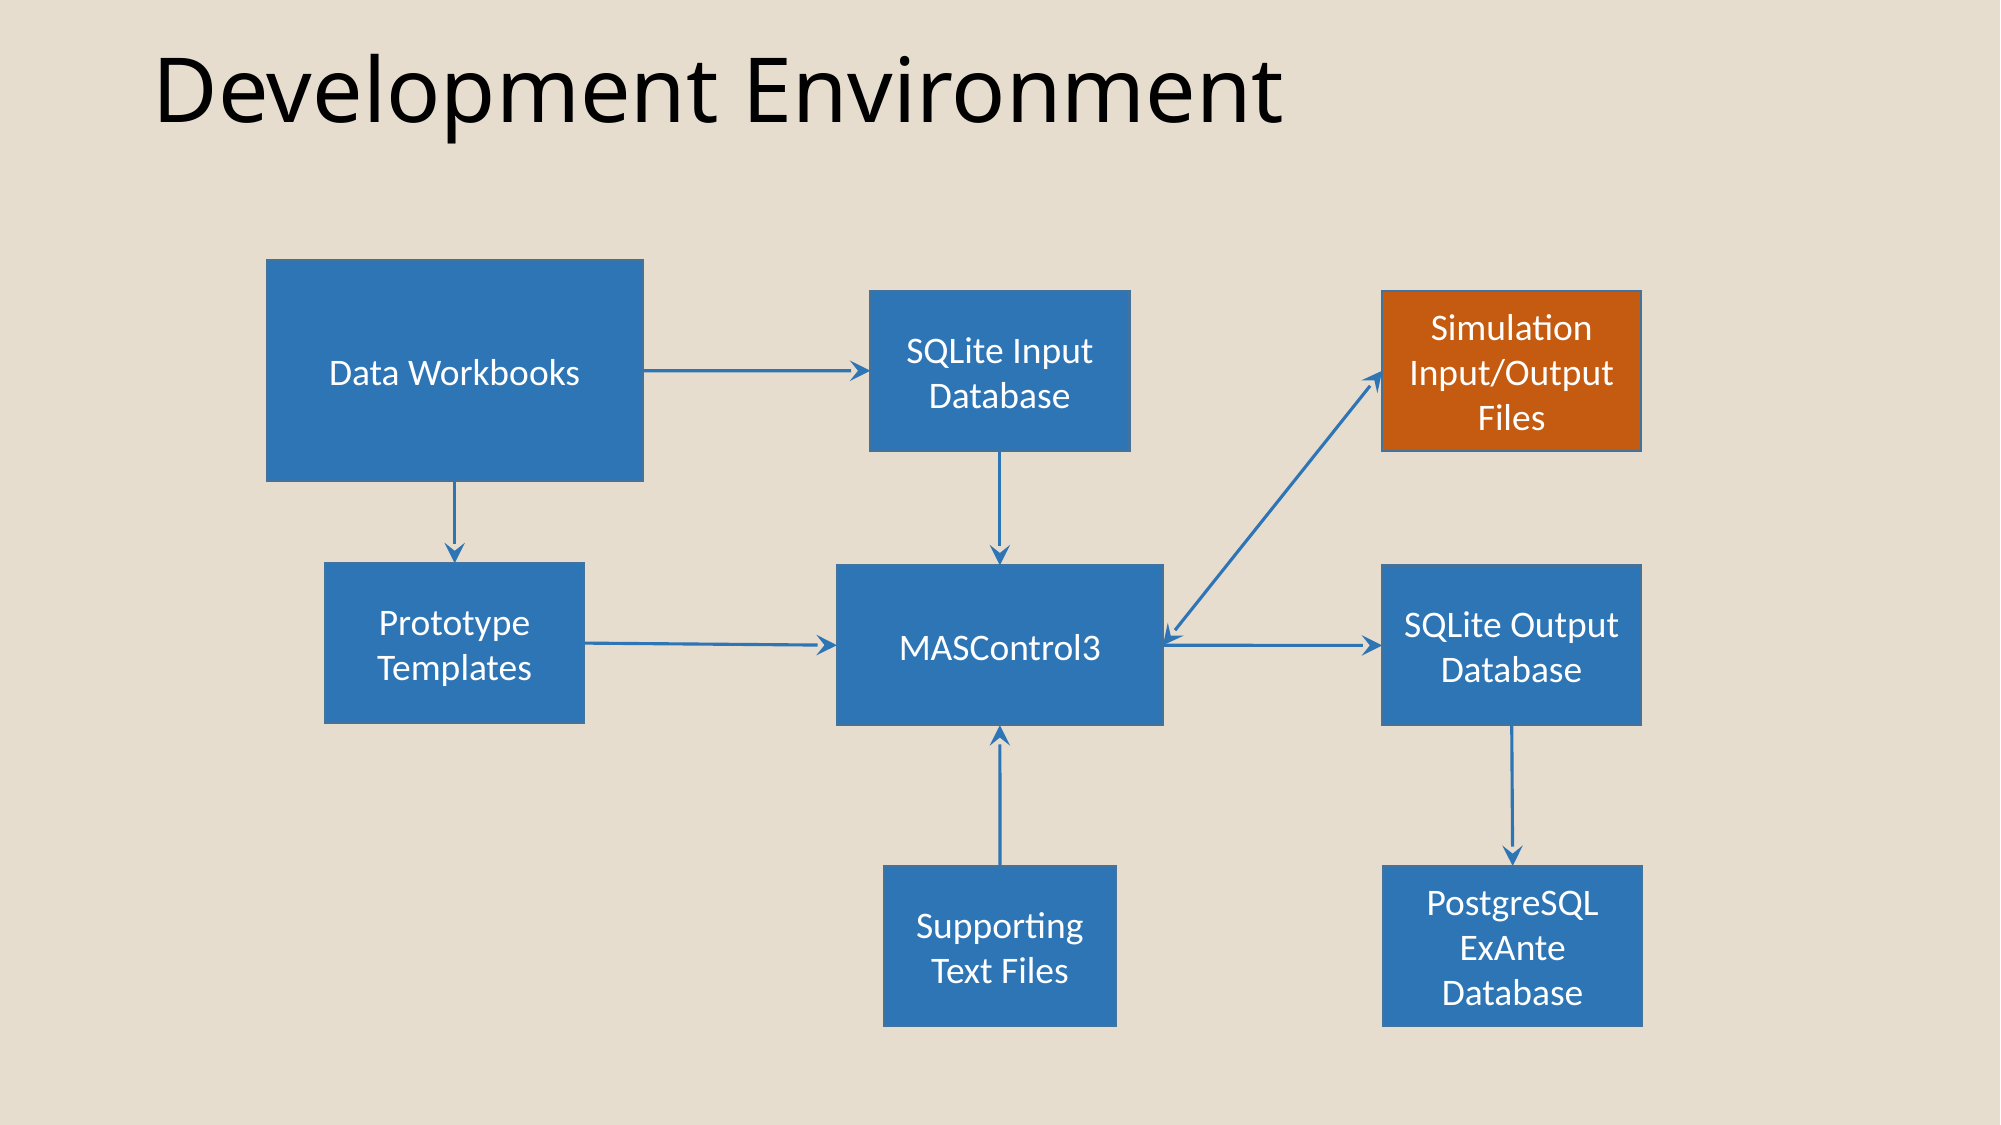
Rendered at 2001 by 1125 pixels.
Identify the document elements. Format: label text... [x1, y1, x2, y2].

text_box Supporting Text Files [883, 865, 1117, 1027]
text_box SQLite Output Database [1381, 564, 1642, 726]
text_box MASControl3 [836, 564, 1164, 726]
text_box PostgreSQL ExAnte Database [1382, 865, 1643, 1027]
text_box Prototype Templates [324, 562, 585, 724]
text_box SQLite Input Database [869, 290, 1131, 452]
title Development Environment [137, 37, 1863, 150]
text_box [1162, 370, 1383, 646]
text_box Simulation Input/Output Files [1381, 290, 1642, 452]
text_box Data Workbooks [266, 259, 644, 482]
